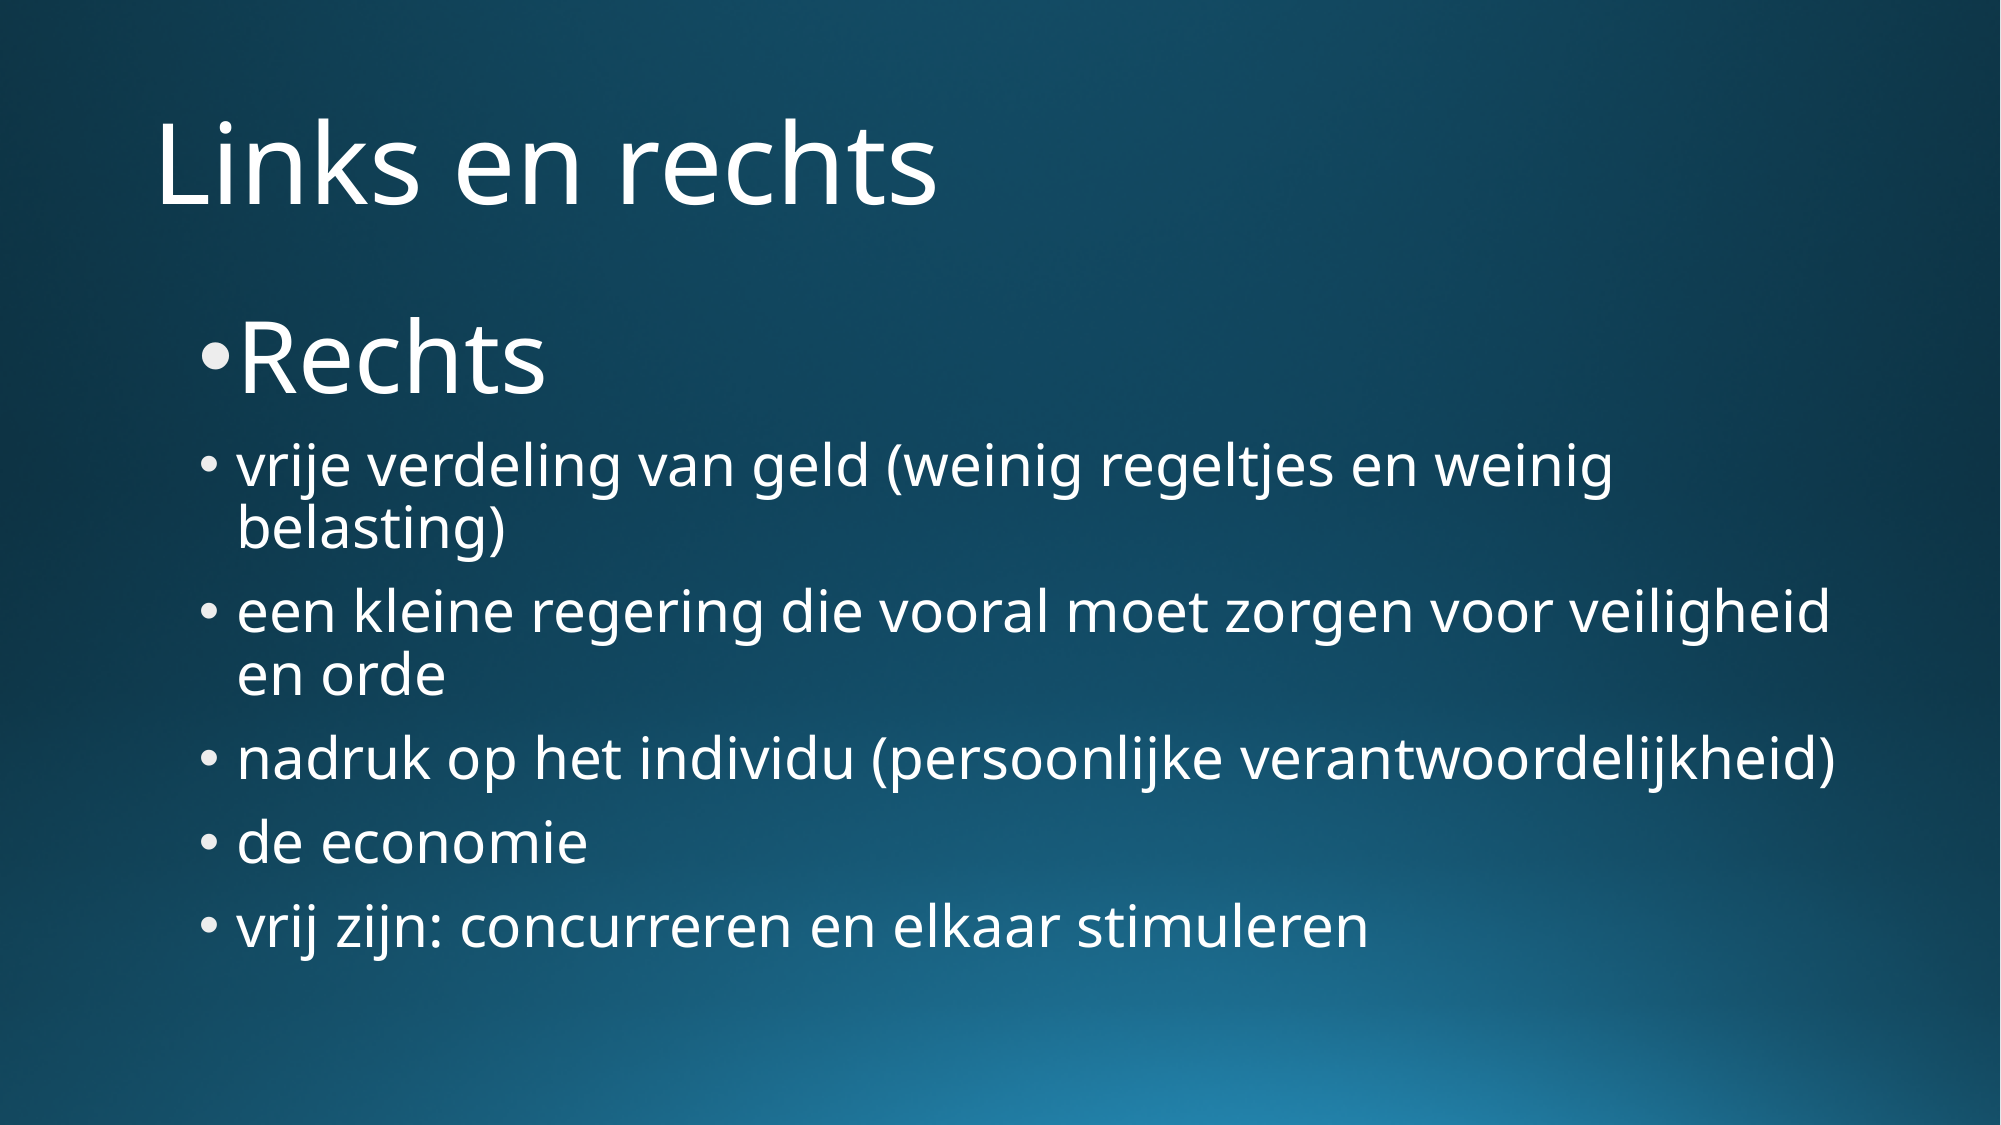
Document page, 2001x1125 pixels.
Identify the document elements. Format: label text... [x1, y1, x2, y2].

list Rechts vrije verdeling van geld (weinig regeltjes en weinig belasting) een kleine regering die vooral moet zorgen voor veiligheid en orde nadruk op het individu (persoonlijke verantwoordelijkheid) de economie vrij zijn: concurreren en elkaar stimuleren [183, 299, 1863, 1014]
title Links en rechts [137, 59, 1863, 278]
picture [0, 0, 2001, 1125]
